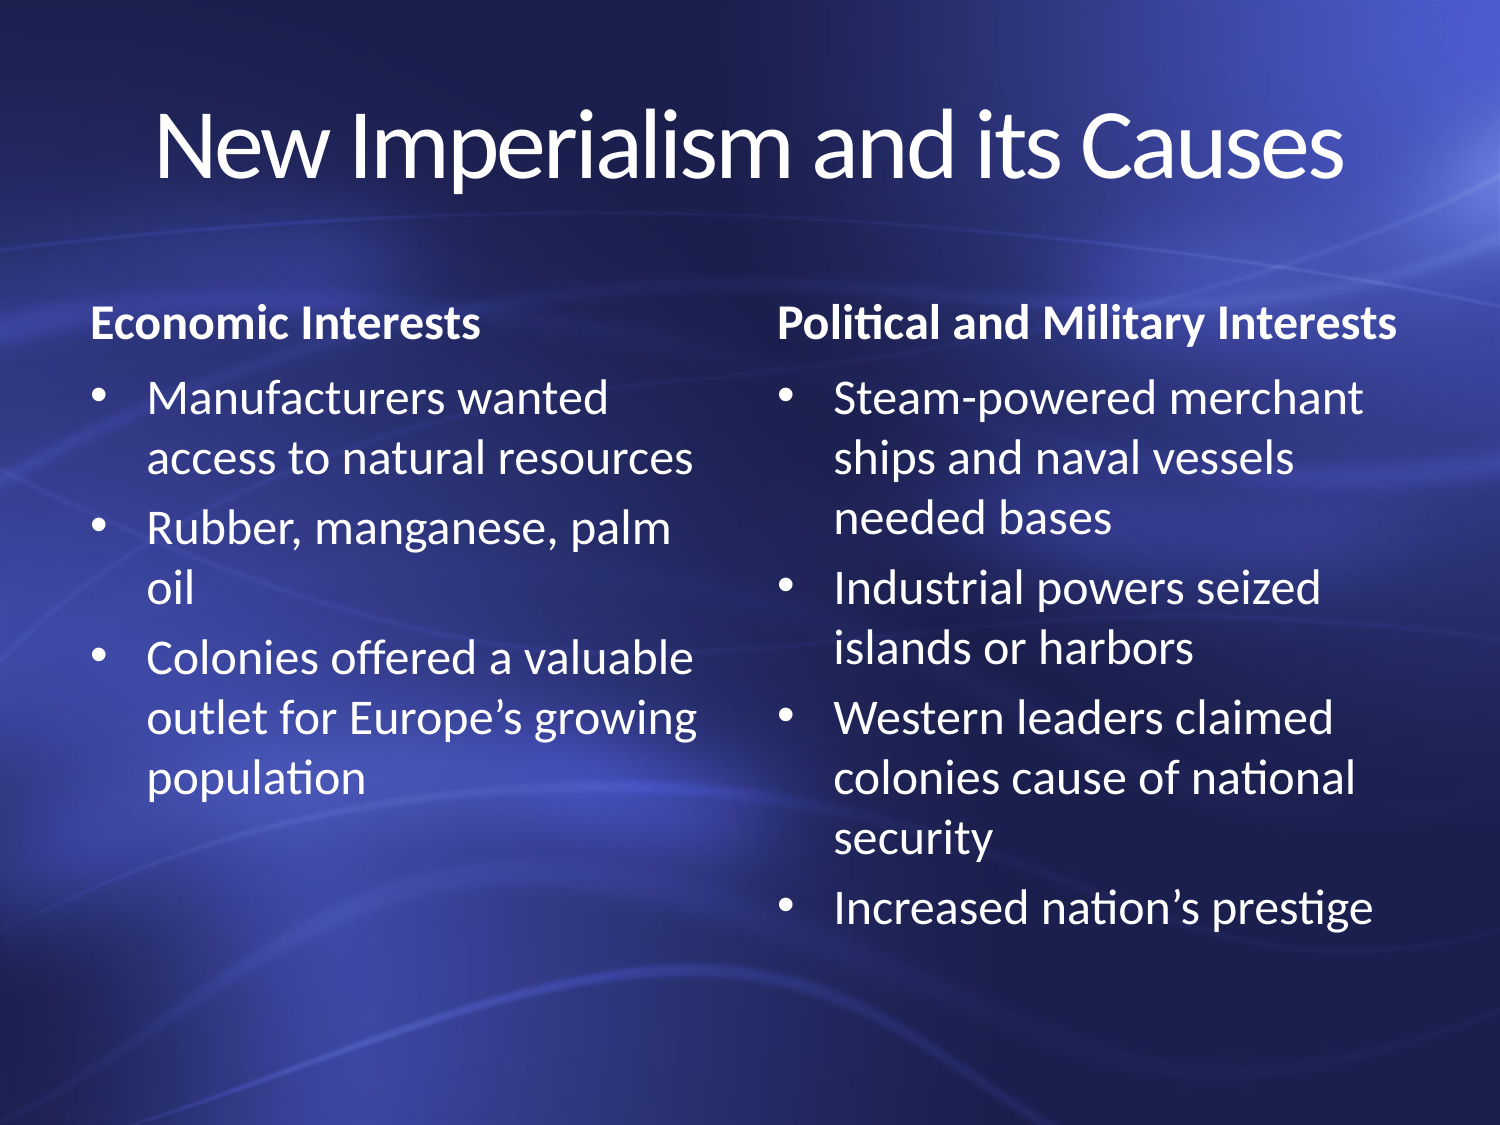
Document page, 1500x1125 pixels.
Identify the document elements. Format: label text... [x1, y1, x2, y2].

list Political and Military Interests [761, 251, 1425, 356]
list Manufacturers wanted access to natural resources Rubber, manganese, palm oil Colonies offered a valuable outlet for Europe’s growing population [75, 356, 738, 1005]
picture [0, 0, 1500, 1125]
title New Imperialism and its Causes [75, 45, 1425, 233]
list Steam-powered merchant ships and naval vessels needed bases Industrial powers seized islands or harbors Western leaders claimed colonies cause of national security Increased nation’s prestige [761, 356, 1425, 1005]
list Economic Interests [75, 251, 738, 356]
